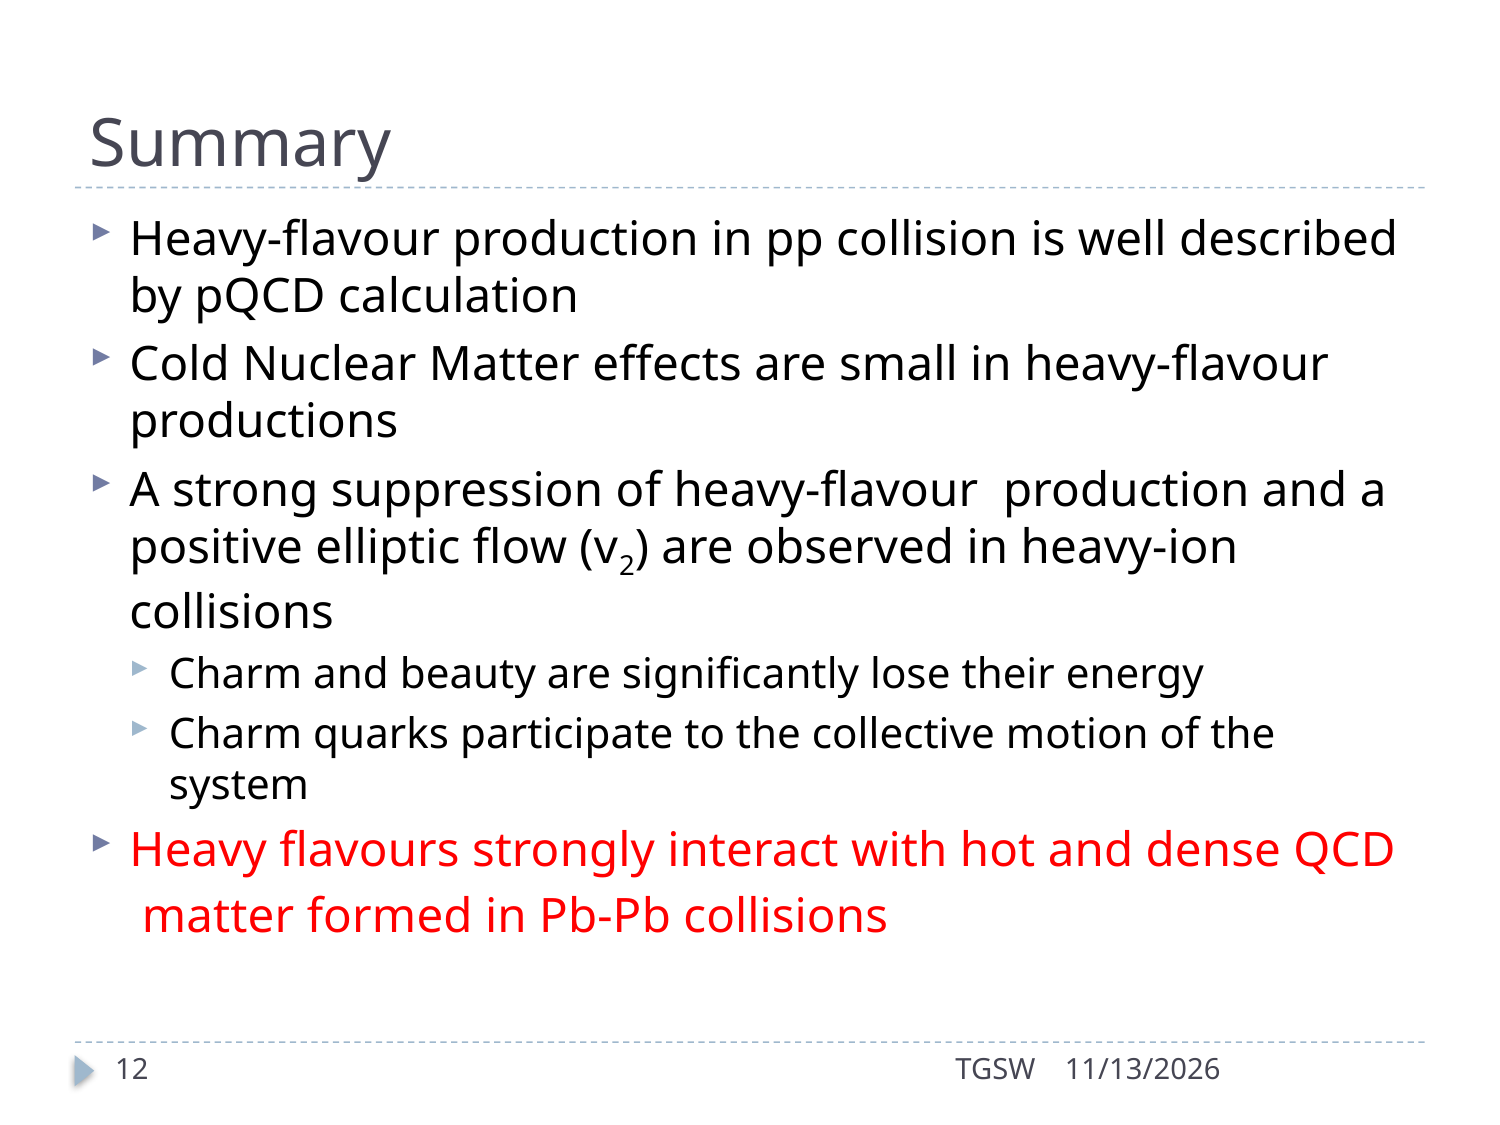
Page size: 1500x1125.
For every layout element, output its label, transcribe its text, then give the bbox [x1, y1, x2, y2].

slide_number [1050, 1042, 1426, 1103]
footer TGSW [475, 1042, 1050, 1103]
title Summary [75, 24, 1425, 188]
slide_number 12 [100, 1042, 426, 1103]
list Heavy-flavour production in pp collision is well described by pQCD calculation Cold Nuclear Matter effects are small in heavy-flavour productions A strong suppression of heavy-flavour production and a positive elliptic flow (v2) are observed in heavy-ion collisions Charm and beauty are significantly lose their energy Charm quarks participate to the collective motion of the system Heavy flavours strongly interact with hot and dense QCD matter formed in Pb-Pb collisions [75, 200, 1425, 1010]
